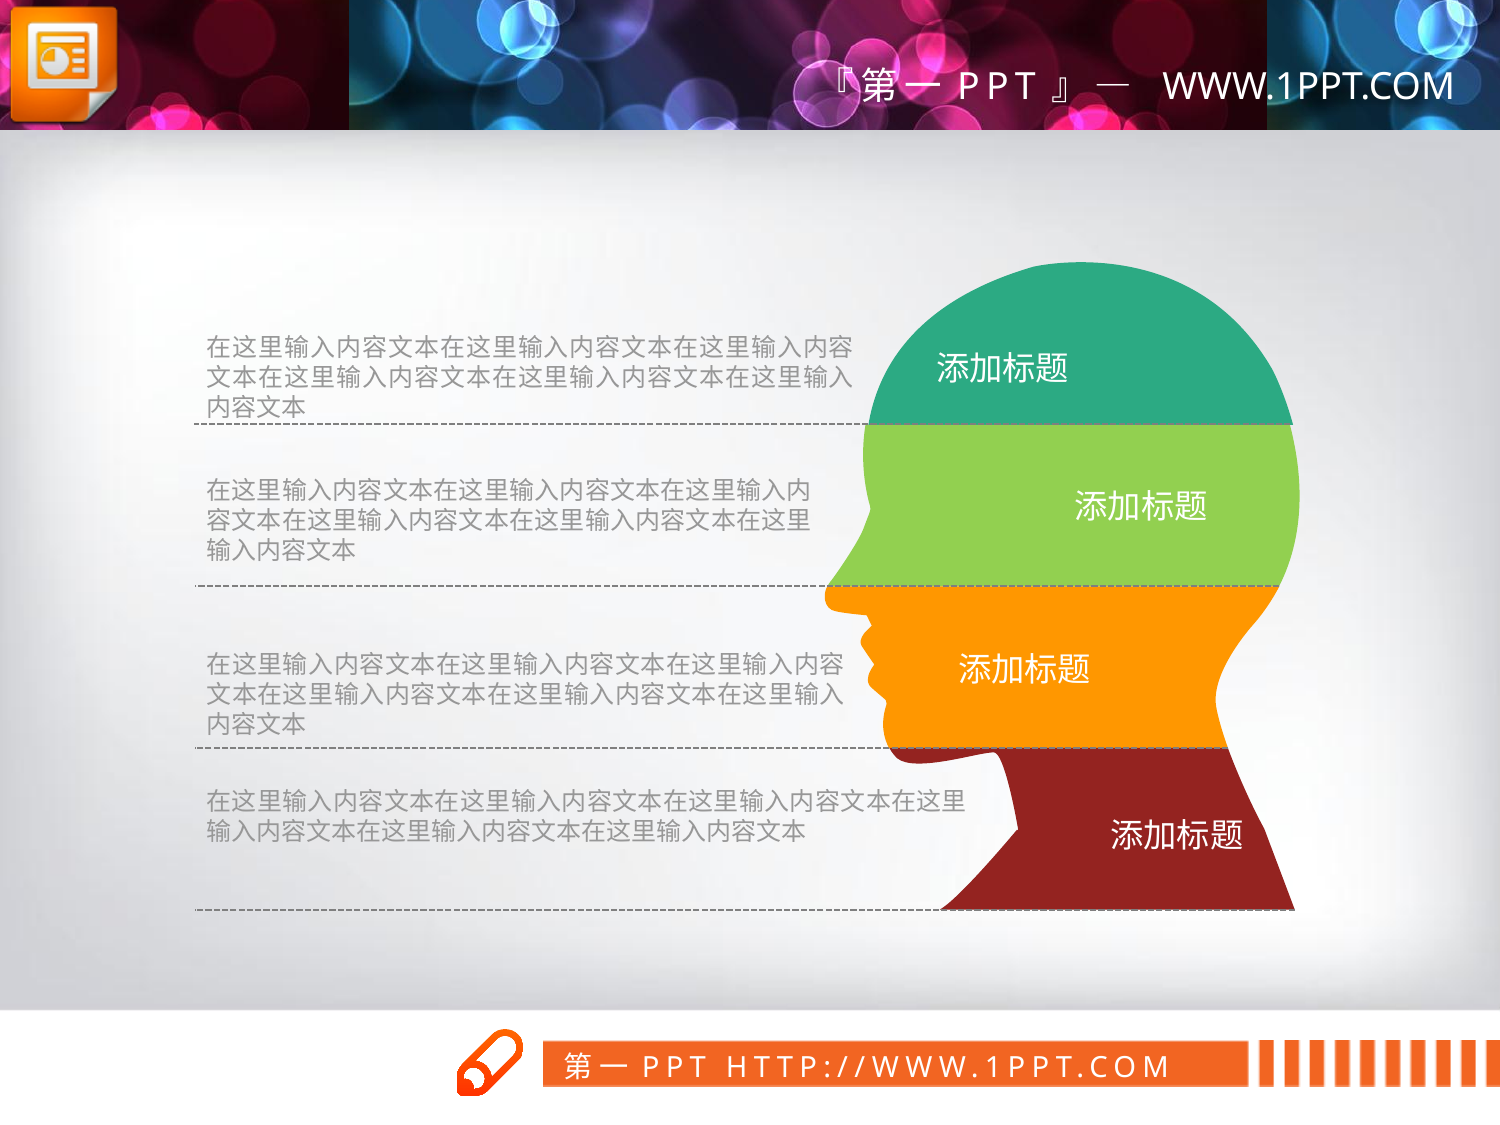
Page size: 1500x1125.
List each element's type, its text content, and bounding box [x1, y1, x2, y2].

text_box 在这里输入内容文本在这里输入内容文本在这里输入内容文本在这里输入内容文本在这里输入内容文本在这里输入内容文本 [191, 466, 828, 572]
picture [0, 0, 1500, 1012]
text_box [824, 586, 1280, 747]
picture [543, 1040, 1500, 1087]
text_box [889, 748, 1295, 909]
text_box 在这里输入内容文本在这里输入内容文本在这里输入内容文本在这里输入内容文本在这里输入内容文本在这里输入内容文本 [191, 641, 861, 746]
text_box 添加标题 [921, 339, 1084, 394]
text_box 添加标题 [1059, 478, 1223, 533]
text_box 添加标题 [1095, 806, 1259, 862]
text_box 在这里输入内容文本在这里输入内容文本在这里输入内容文本在这里输入内容文本在这里输入内容文本在这里输入内容文本 [191, 324, 870, 429]
text_box 在这里输入内容文本在这里输入内容文本在这里输入内容文本在这里输入内容文本在这里输入内容文本在这里输入内容文本 [191, 778, 983, 854]
text_box [828, 424, 1300, 585]
text_box [870, 262, 1294, 425]
text_box 添加标题 [943, 641, 1106, 696]
